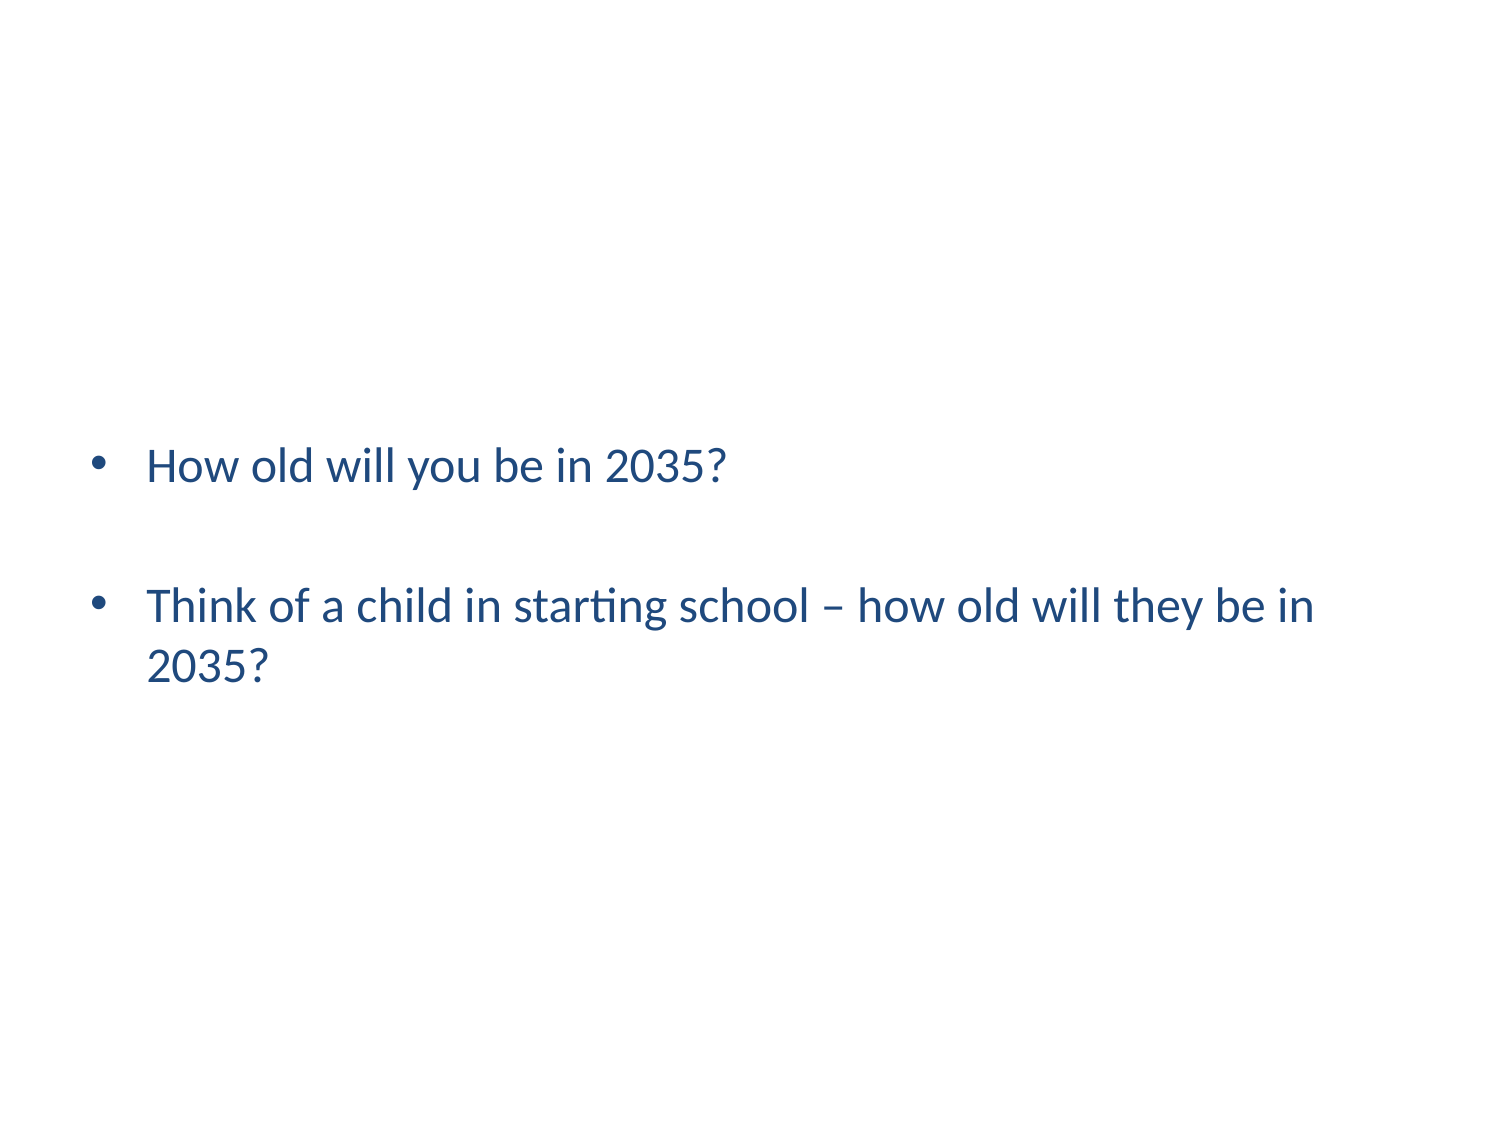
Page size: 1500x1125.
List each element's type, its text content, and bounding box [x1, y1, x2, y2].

list How old will you be in 2035? Think of a child in starting school – how old will they be in 2035? [75, 54, 1425, 1071]
